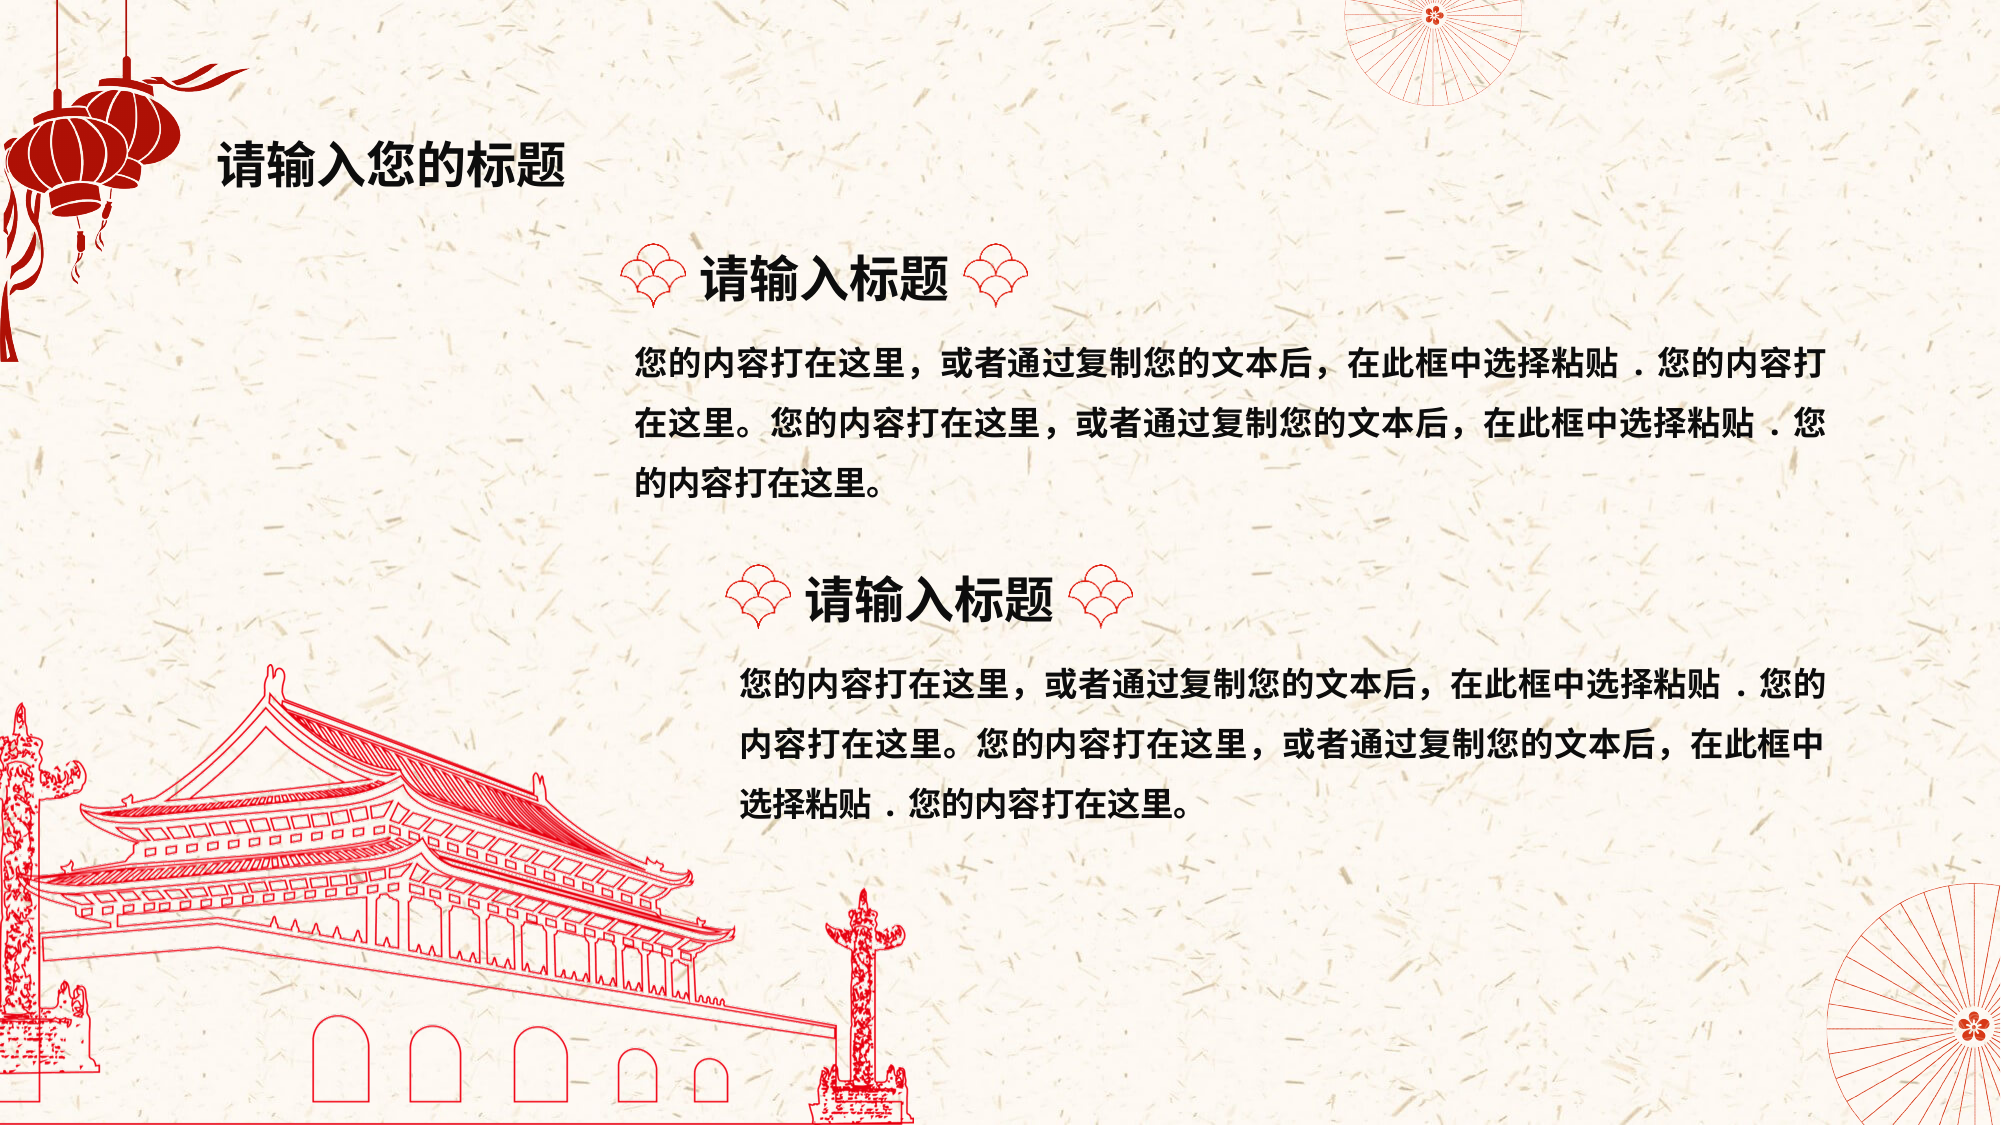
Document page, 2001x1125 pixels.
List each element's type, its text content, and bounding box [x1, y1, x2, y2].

picture [0, 0, 2001, 1125]
text_box 请输入您的标题 [250, 125, 597, 201]
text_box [725, 561, 1827, 821]
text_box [620, 239, 1827, 499]
